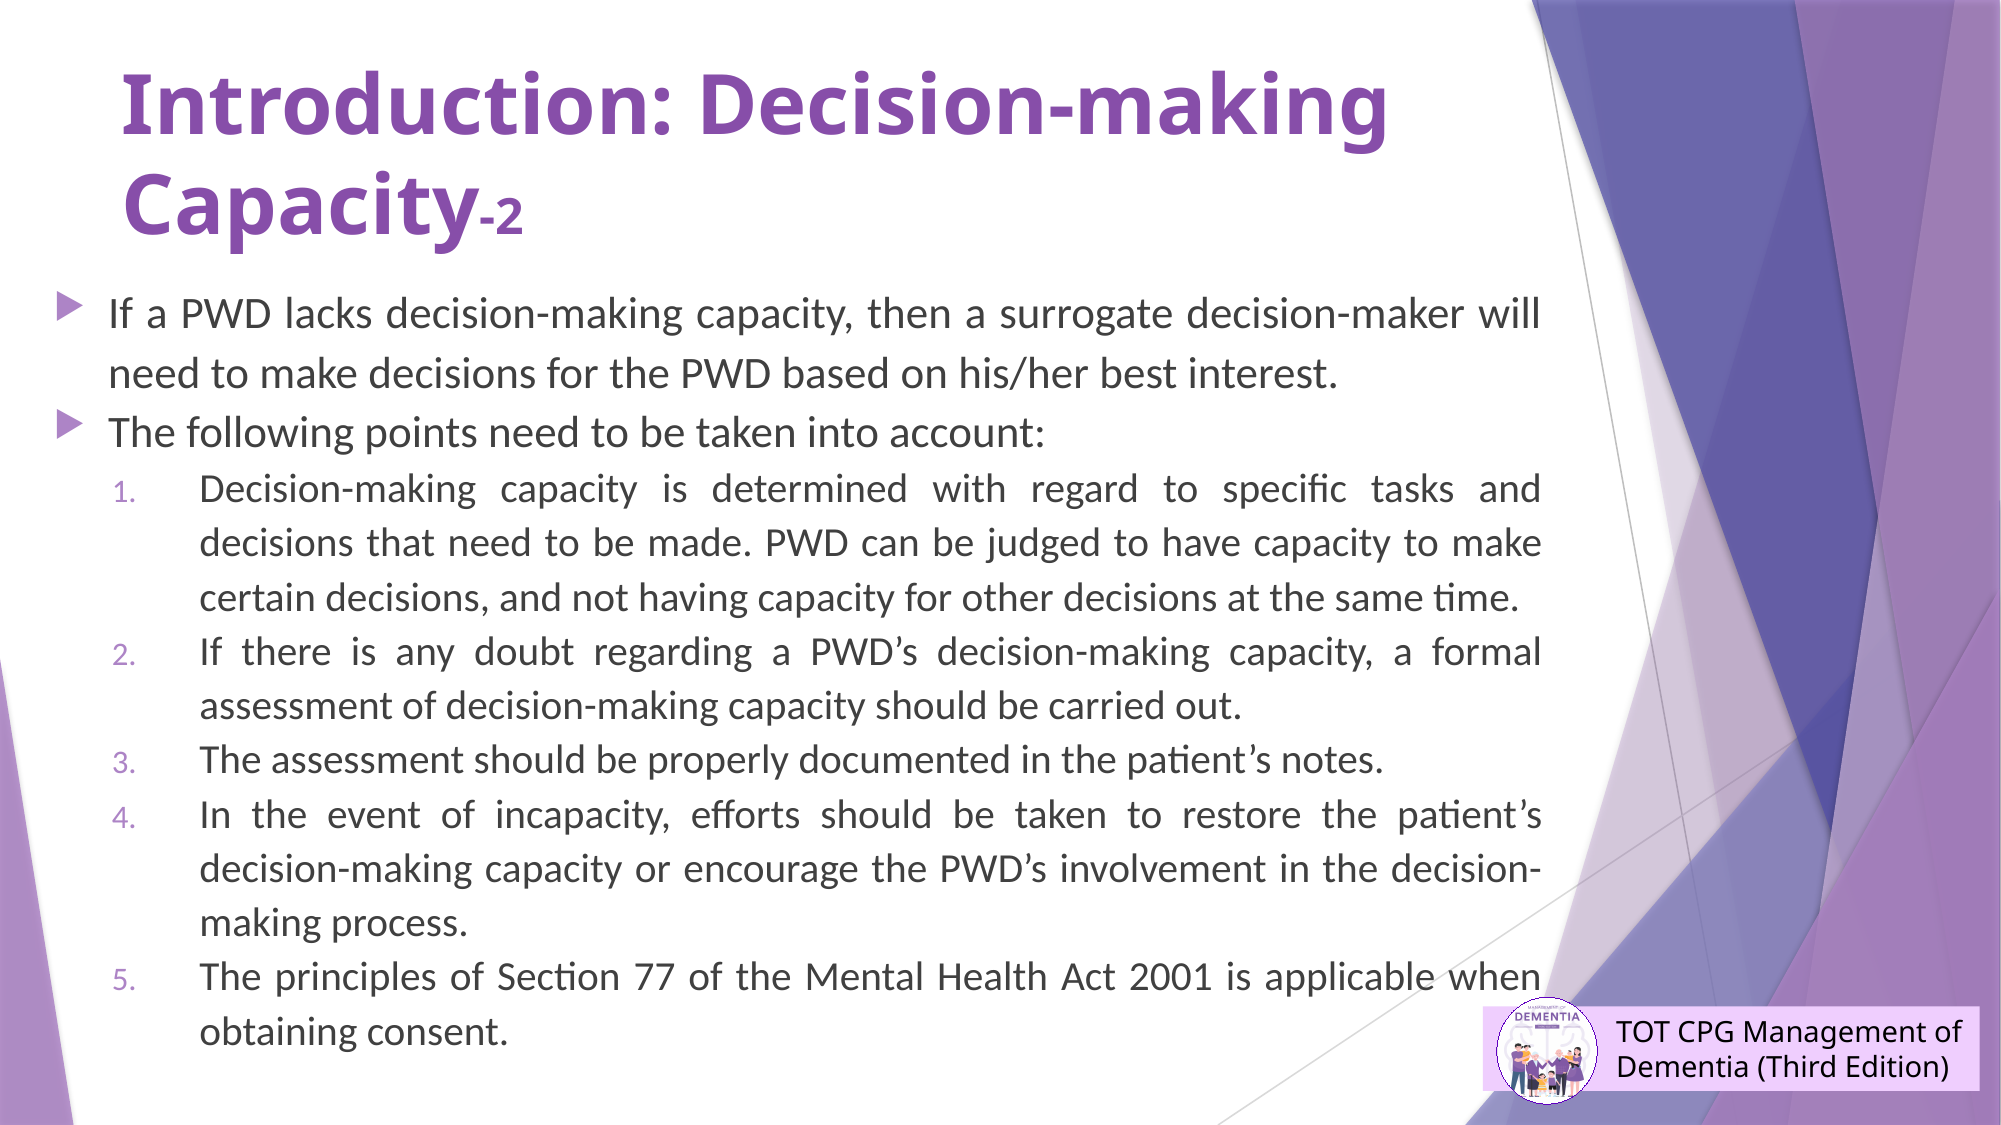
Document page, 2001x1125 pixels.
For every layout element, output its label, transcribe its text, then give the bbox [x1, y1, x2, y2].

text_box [1482, 996, 1981, 1105]
list If a PWD lacks decision-making capacity, then a surrogate decision-maker will need to make decisions for the PWD based on his/her best interest. The following points need to be taken into account: Decision-making capacity is determined with regard to specific tasks and decisions that need to be made. PWD can be judged to have capacity to make certain decisions, and not having capacity for other decisions at the same time. If there is any doubt regarding a PWD’s decision-making capacity, a formal assessment of decision-making capacity should be carried out. The assessment should be properly documented in the patient’s notes. In the event of incapacity, efforts should be taken to restore the patient’s decision-making capacity or encourage the PWD’s involvement in the decision-making process. The principles of Section 77 of the Mental Health Act 2001 is applicable when obtaining consent. [38, 270, 1558, 1105]
title Introduction: Decision-making Capacity-2 [106, 43, 1417, 164]
